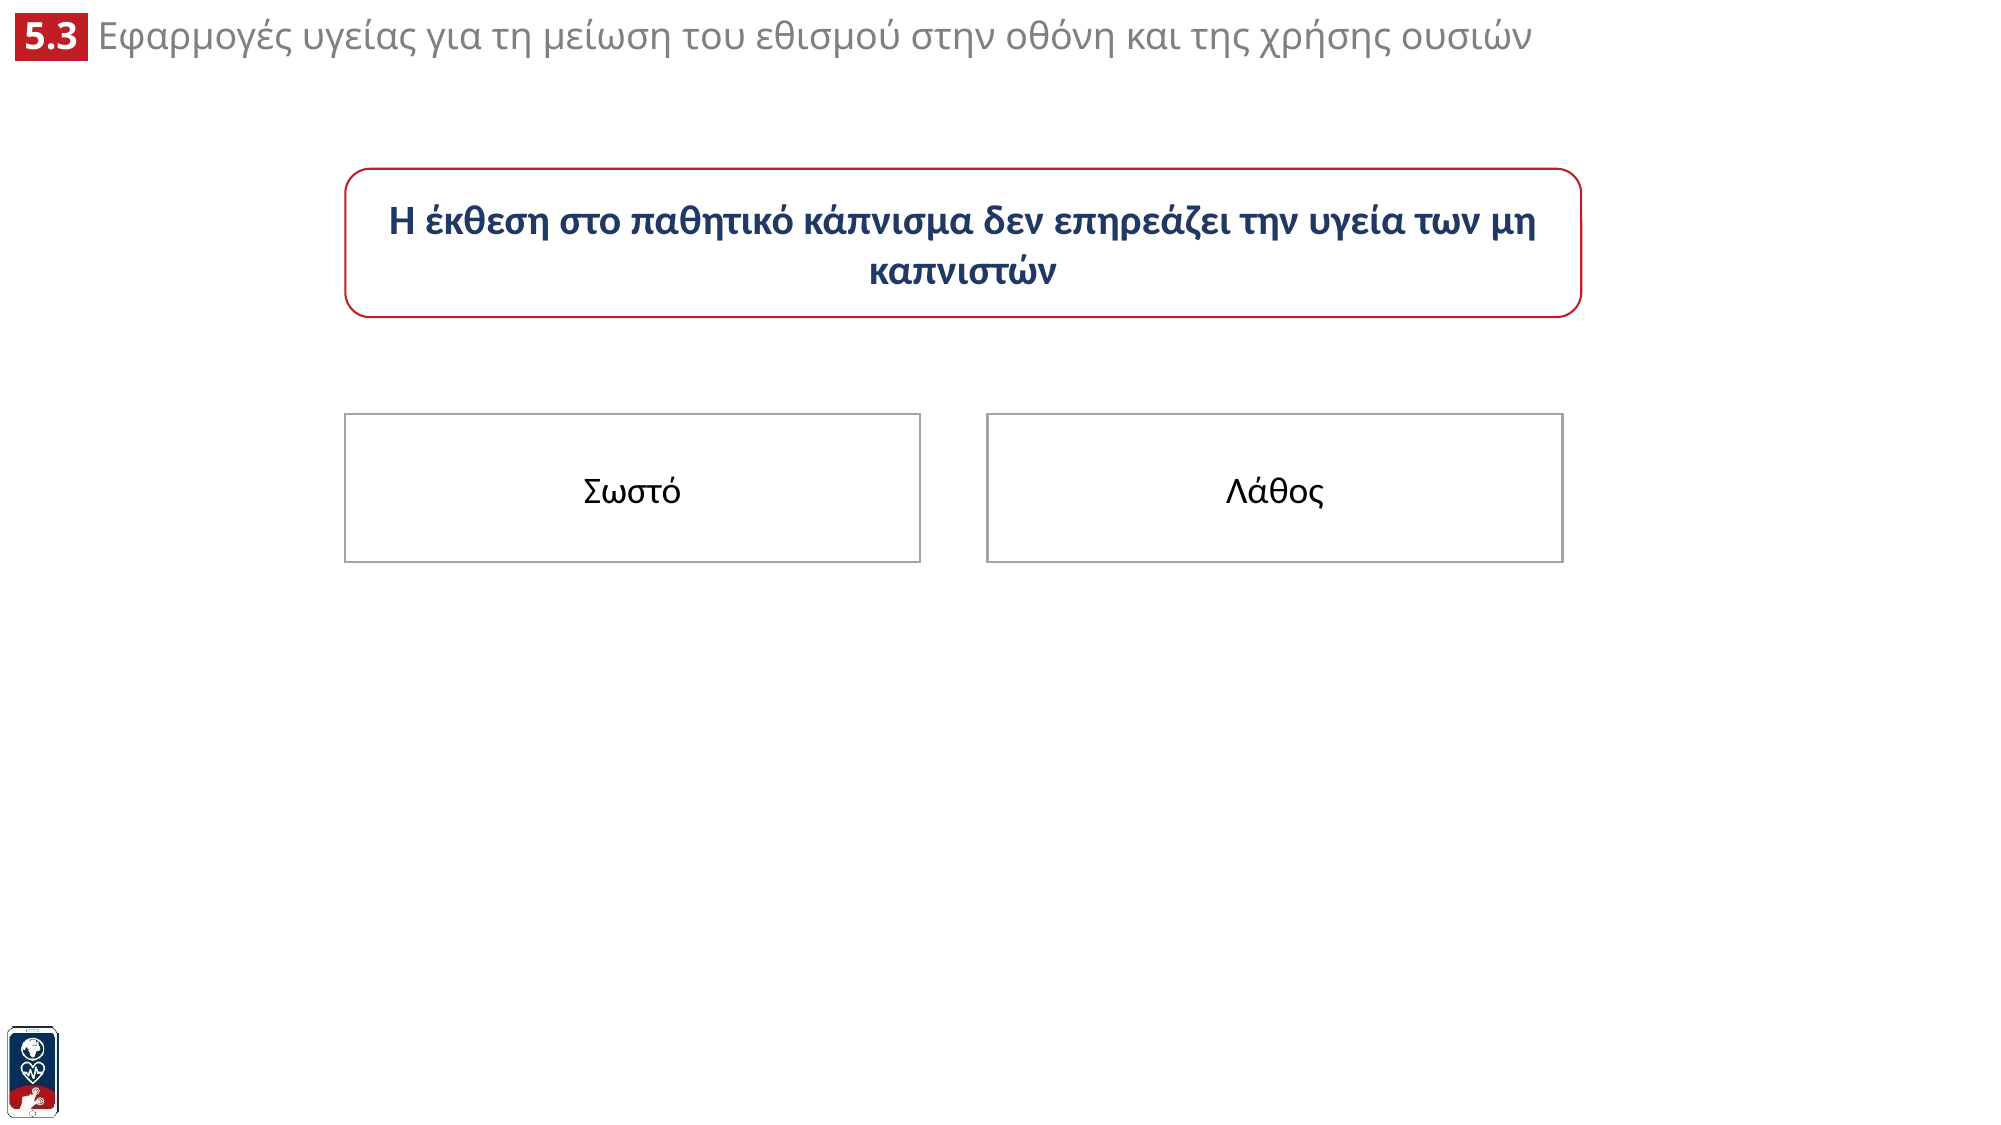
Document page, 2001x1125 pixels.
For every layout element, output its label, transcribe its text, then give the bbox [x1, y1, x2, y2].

text_box Η έκθεση στο παθητικό κάπνισμα δεν επηρεάζει την υγεία των μη καπνιστών [344, 167, 1583, 319]
text_box Σωστό [344, 413, 921, 563]
picture [7, 1026, 59, 1118]
text_box Λάθος [986, 413, 1564, 563]
